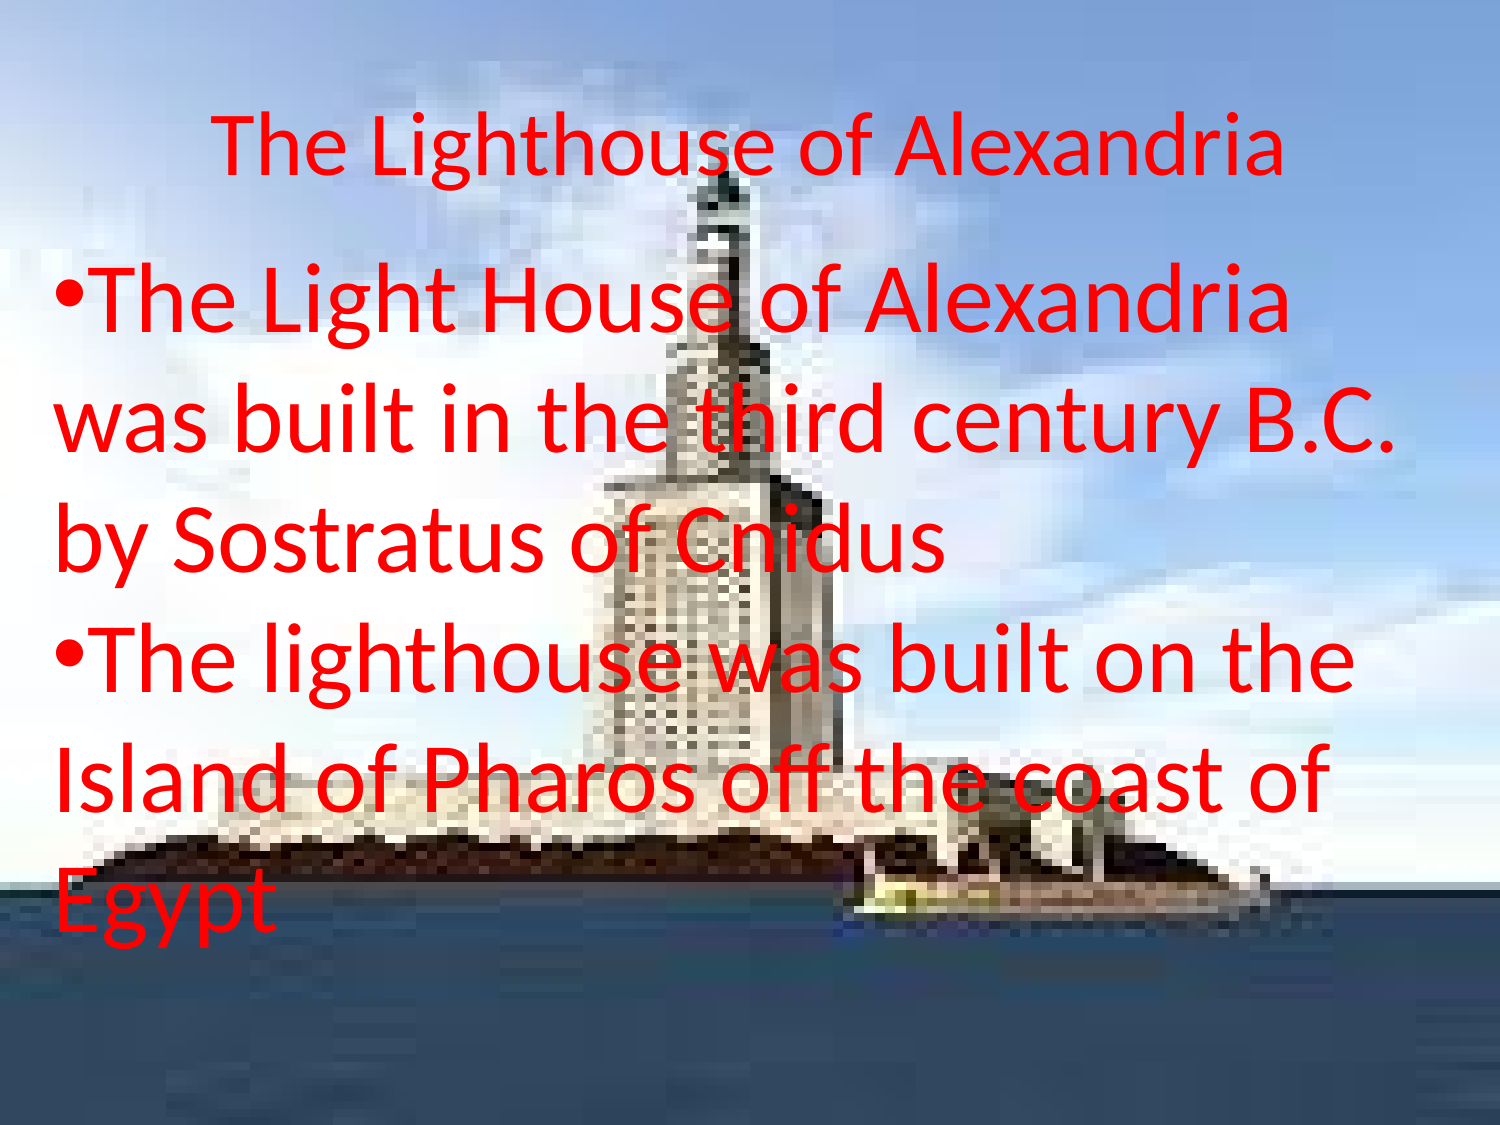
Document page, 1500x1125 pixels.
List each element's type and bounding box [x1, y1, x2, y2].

list [0, 0, 1500, 1125]
